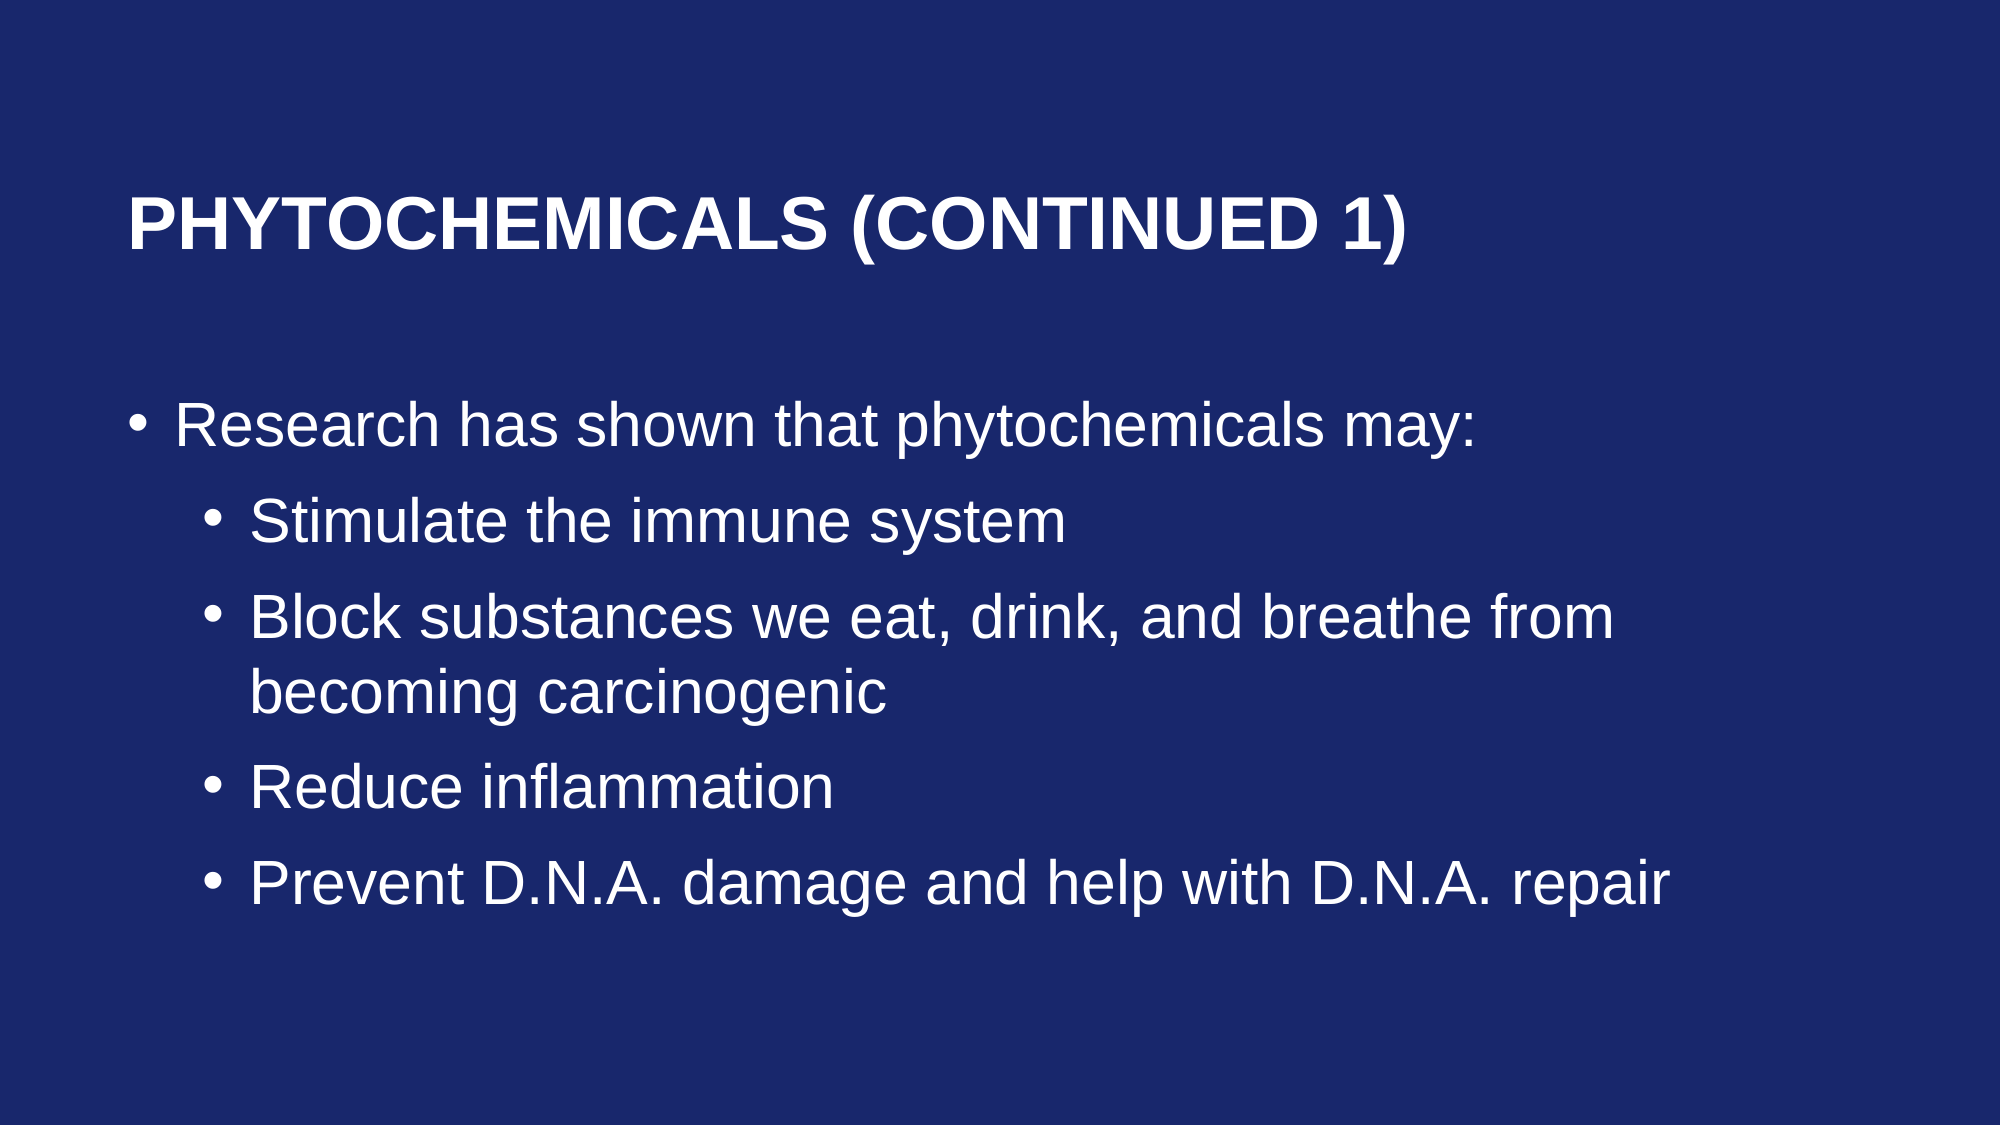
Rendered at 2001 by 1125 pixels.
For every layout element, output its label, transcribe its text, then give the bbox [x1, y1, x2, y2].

title Phytochemicals (continued 1) [112, 99, 1775, 339]
list Research has shown that phytochemicals may: Stimulate the immune system Block substances we eat, drink, and breathe from becoming carcinogenic Reduce inflammation Prevent D.N.A. damage and help with D.N.A. repair [112, 351, 1775, 950]
